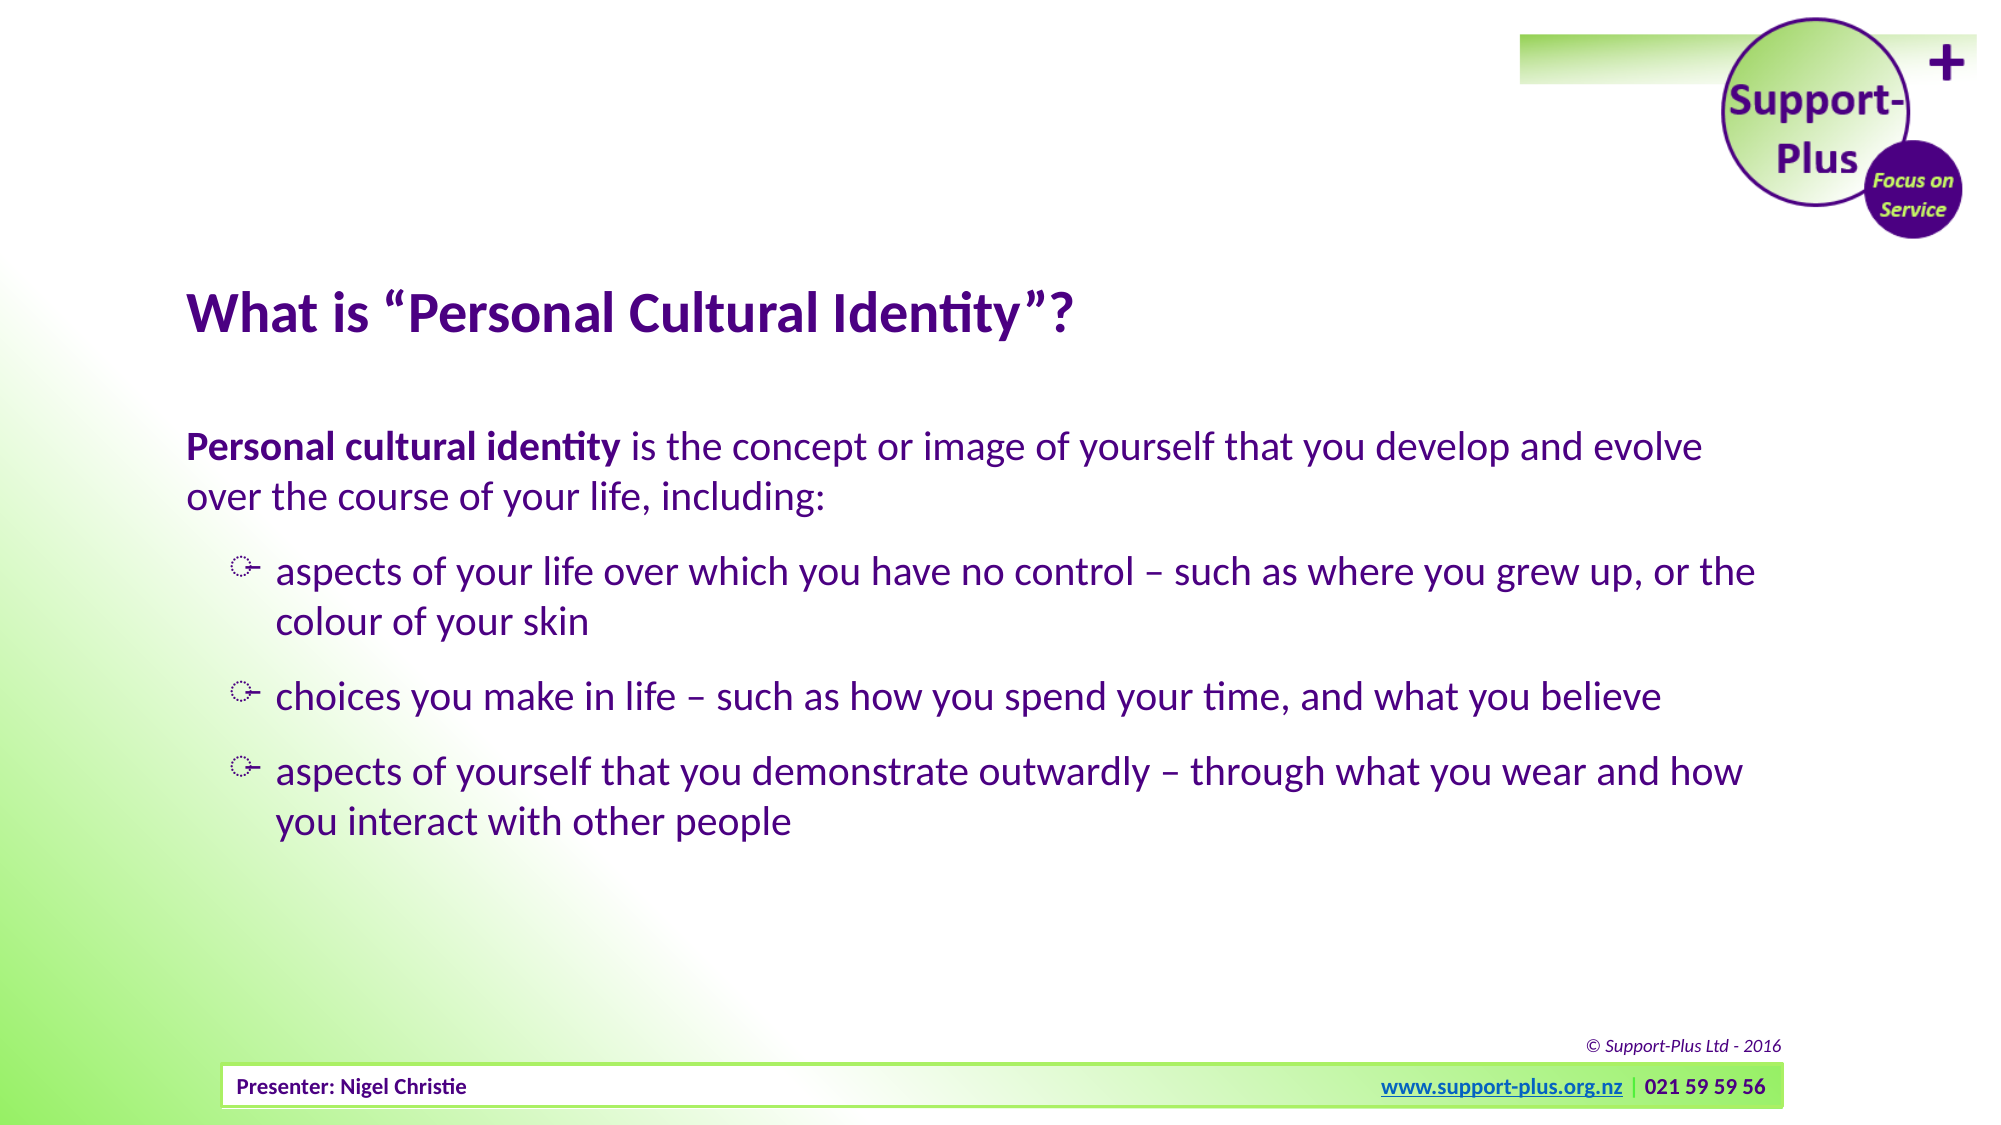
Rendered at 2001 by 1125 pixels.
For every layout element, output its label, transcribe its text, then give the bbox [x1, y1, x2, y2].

text_box Presenter: Nigel Christie www.support-plus.org.nz | 021 59 59 56 [221, 1063, 1783, 1107]
picture [1514, 15, 1983, 246]
text_box © Support-Plus Ltd - 2016 [1570, 1026, 1819, 1064]
text_box What is “Personal Cultural Identity”? Personal cultural identity is the concept or image of yourself that you develop and evolve over the course of your life, including: aspects of your life over which you have no control – such as where you grew up, or the colour of your skin choices you make in life – such as how you spend your time, and what you believe aspects of yourself that you demonstrate outwardly – through what you wear and how you interact with other people [171, 266, 1800, 852]
